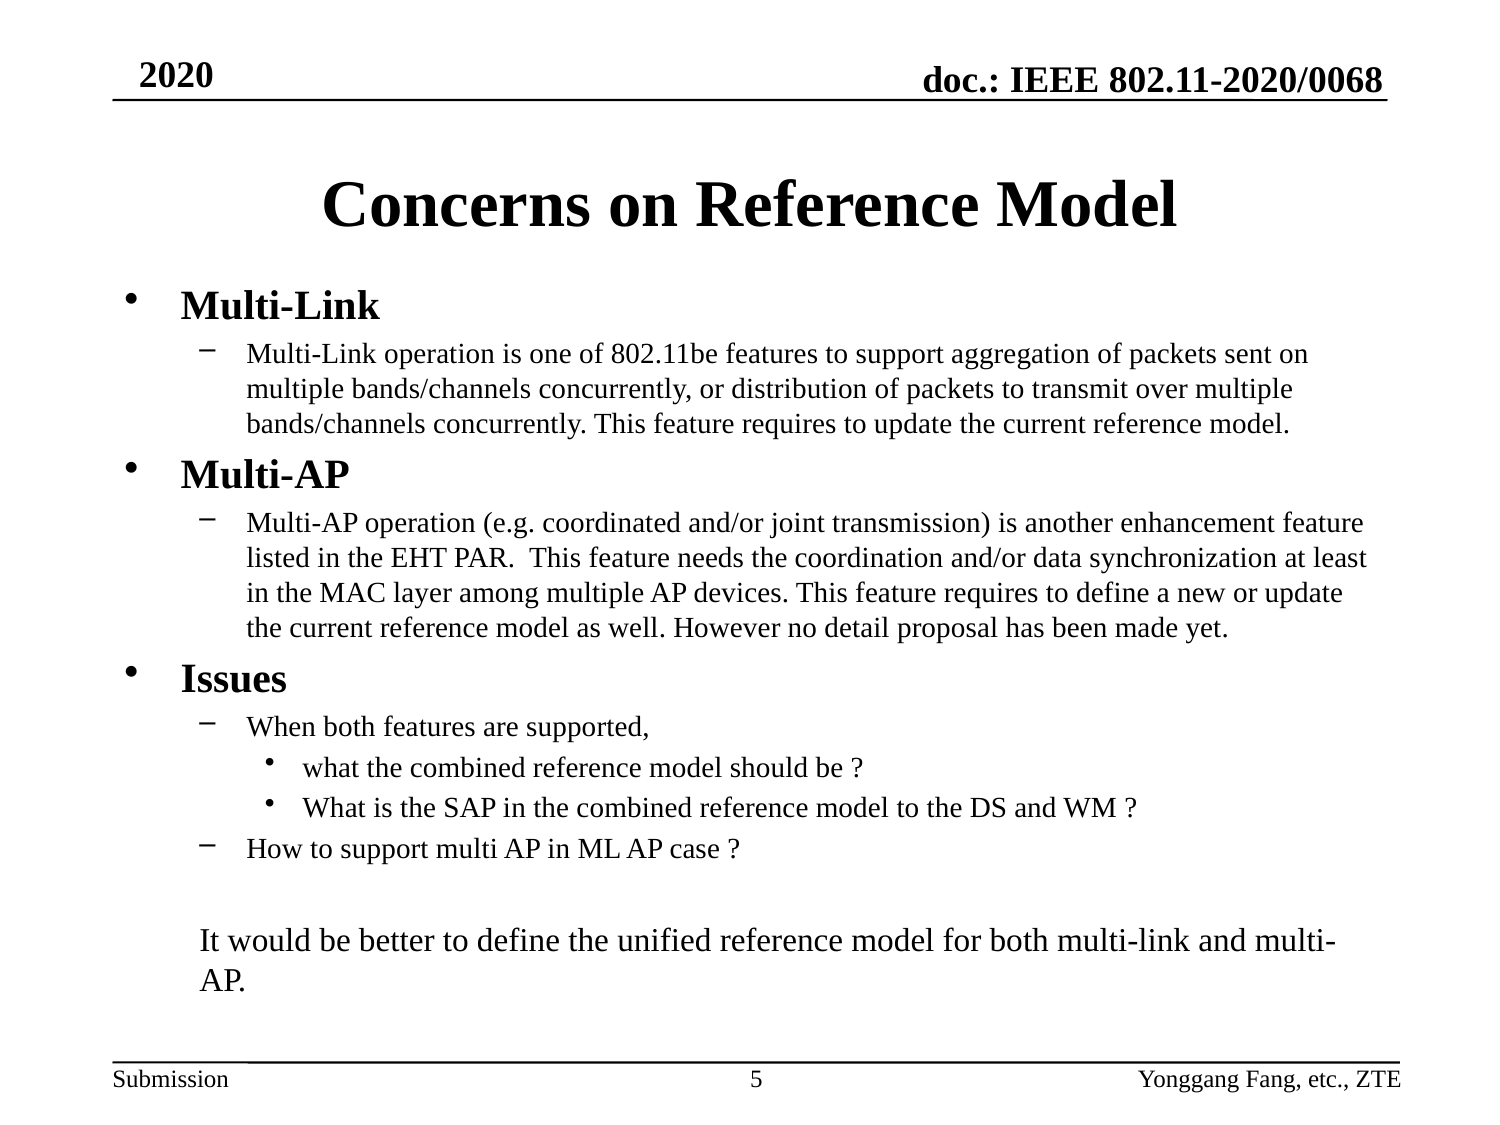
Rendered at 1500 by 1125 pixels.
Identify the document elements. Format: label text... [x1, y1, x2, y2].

footer Yonggang Fang, etc., ZTE [1134, 1061, 1402, 1093]
title Concerns on Reference Model [88, 112, 1412, 288]
list Multi-Link Multi-Link operation is one of 802.11be features to support aggregation of packets sent on multiple bands/channels concurrently, or distribution of packets to transmit over multiple bands/channels concurrently. This feature requires to update the current reference model. Multi-AP Multi-AP operation (e.g. coordinated and/or joint transmission) is another enhancement feature listed in the EHT PAR. This feature needs the coordination and/or data synchronization at least in the MAC layer among multiple AP devices. This feature requires to define a new or update the current reference model as well. However no detail proposal has been made yet. Issues When both features are supported, what the combined reference model should be ? What is the SAP in the combined reference model to the DS and WM ? How to support multi AP in ML AP case ? It would be better to define the unified reference model for both multi-link and multi-AP. [109, 270, 1385, 1063]
slide_number 5 [741, 1061, 772, 1093]
